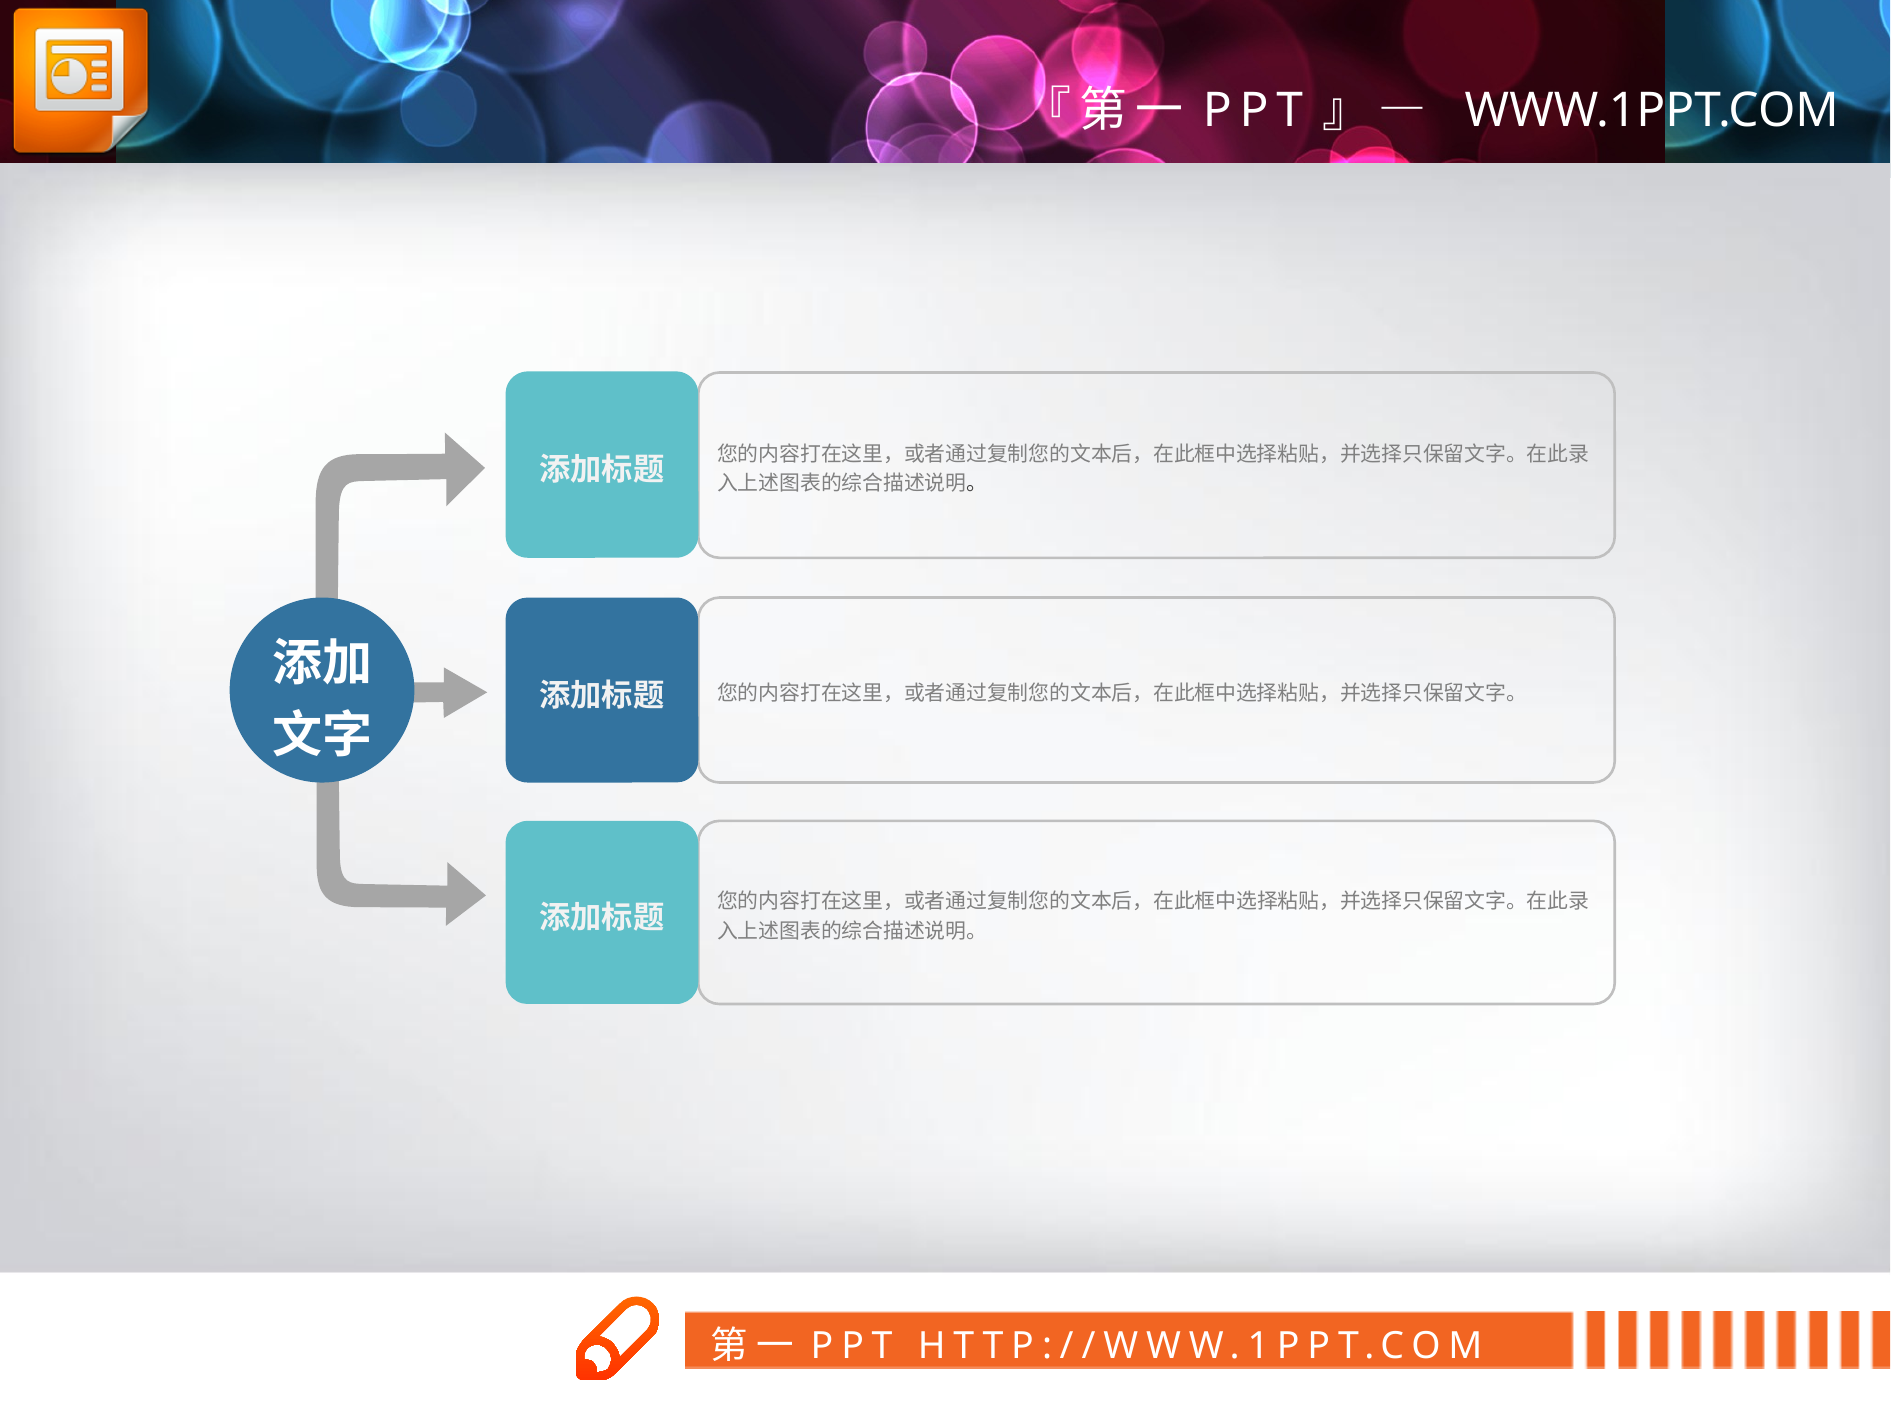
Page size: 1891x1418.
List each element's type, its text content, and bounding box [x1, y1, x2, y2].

text_box 添加标题 [505, 597, 699, 783]
text_box [315, 432, 485, 598]
text_box 您的内容打在这里，或者通过复制您的文本后，在此框中选择粘贴，并选择只保留文字。 [698, 597, 1615, 783]
text_box 添加文字 [229, 597, 415, 783]
text_box 添加标题 [505, 371, 699, 558]
text_box 您的内容打在这里，或者通过复制您的文本后，在此框中选择粘贴，并选择只保留文字。在此录入上述图表的综合描述说明。 [698, 372, 1615, 558]
picture [685, 1311, 1891, 1369]
text_box [414, 667, 488, 718]
text_box 添加标题 [505, 820, 699, 1004]
text_box [316, 782, 486, 926]
text_box 您的内容打在这里，或者通过复制您的文本后，在此框中选择粘贴，并选择只保留文字。在此录入上述图表的综合描述说明。 [698, 820, 1615, 1004]
picture [0, 0, 1891, 1275]
